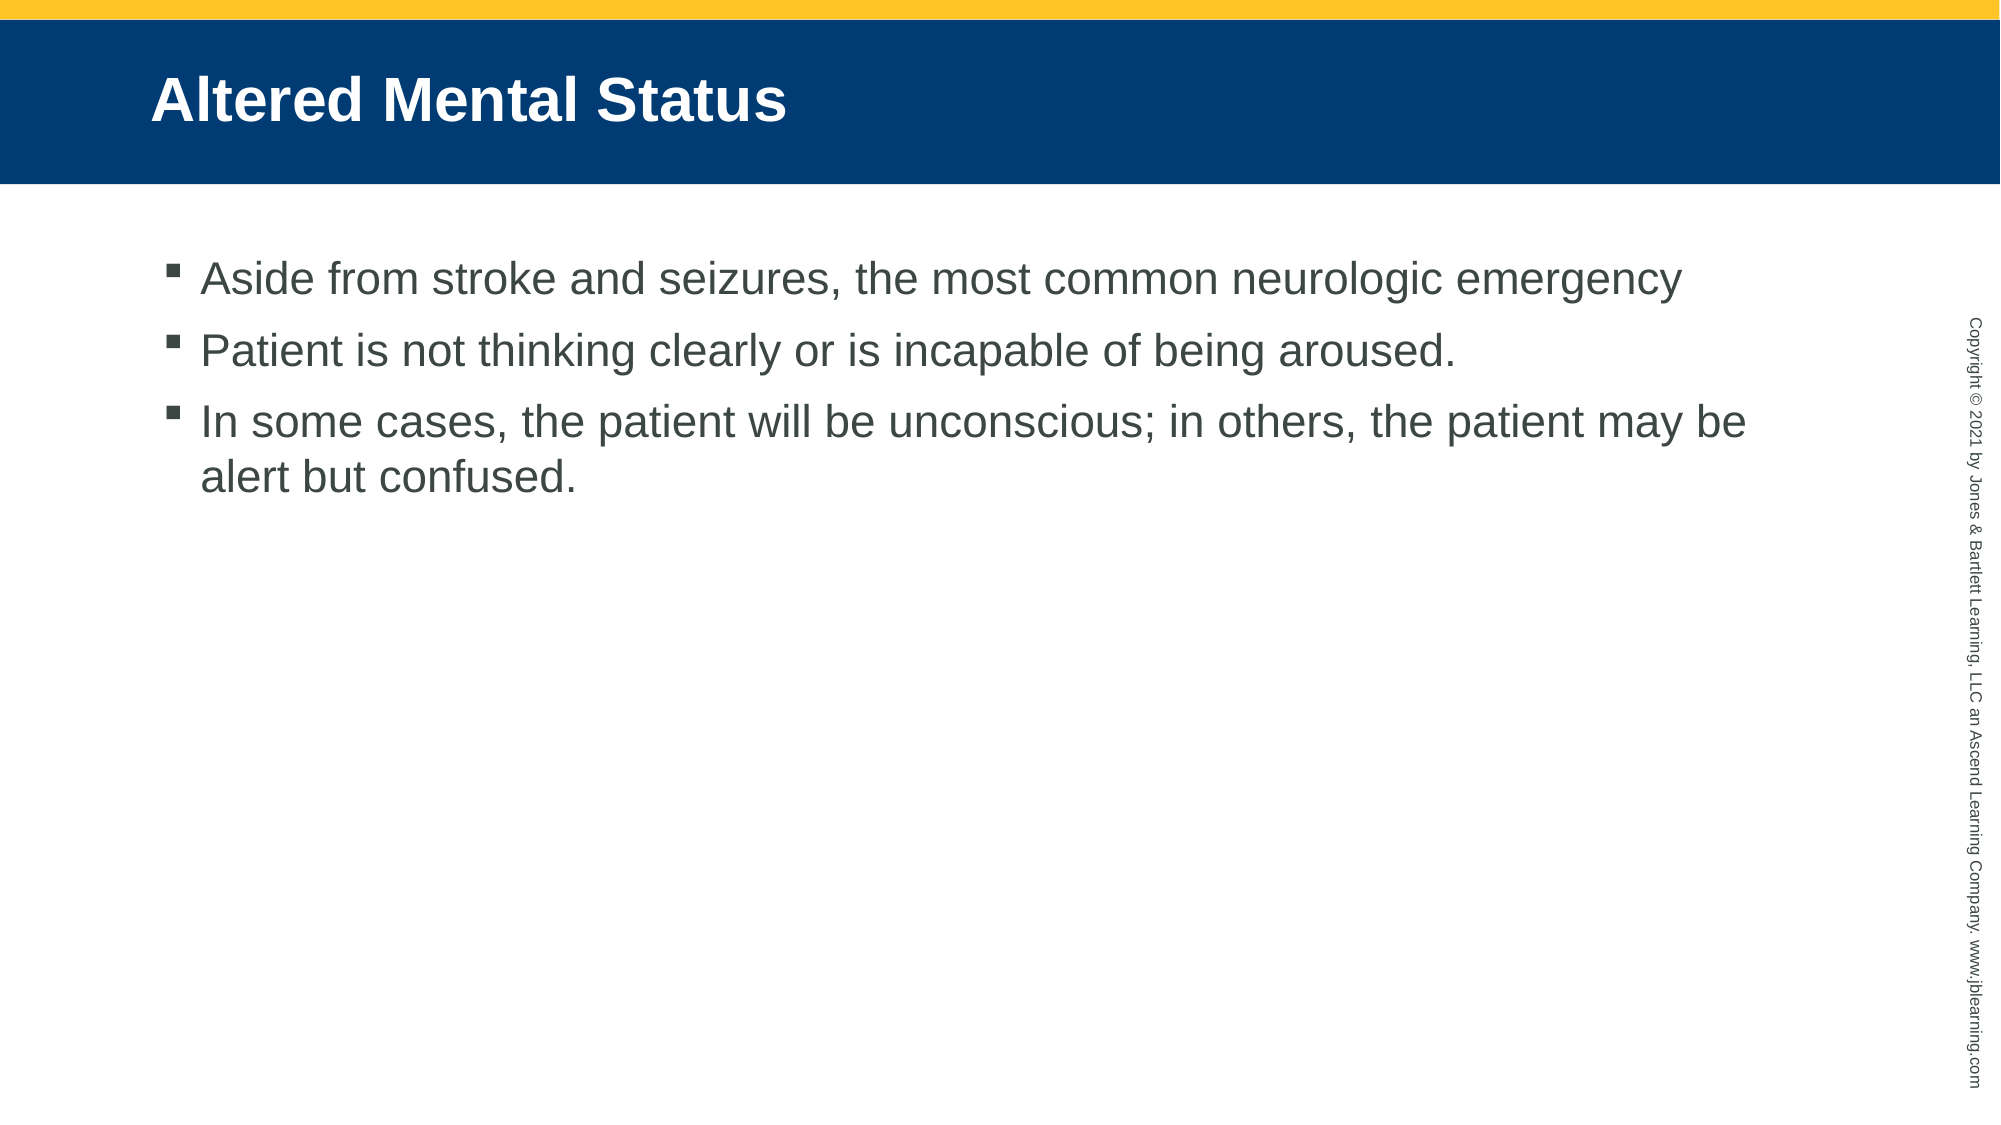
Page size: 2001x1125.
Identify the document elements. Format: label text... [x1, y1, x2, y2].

list Aside from stroke and seizures, the most common neurologic emergency Patient is not thinking clearly or is incapable of being aroused. In some cases, the patient will be unconscious; in others, the patient may be alert but confused. [147, 241, 1836, 1038]
title Altered Mental Status [0, 19, 2000, 185]
